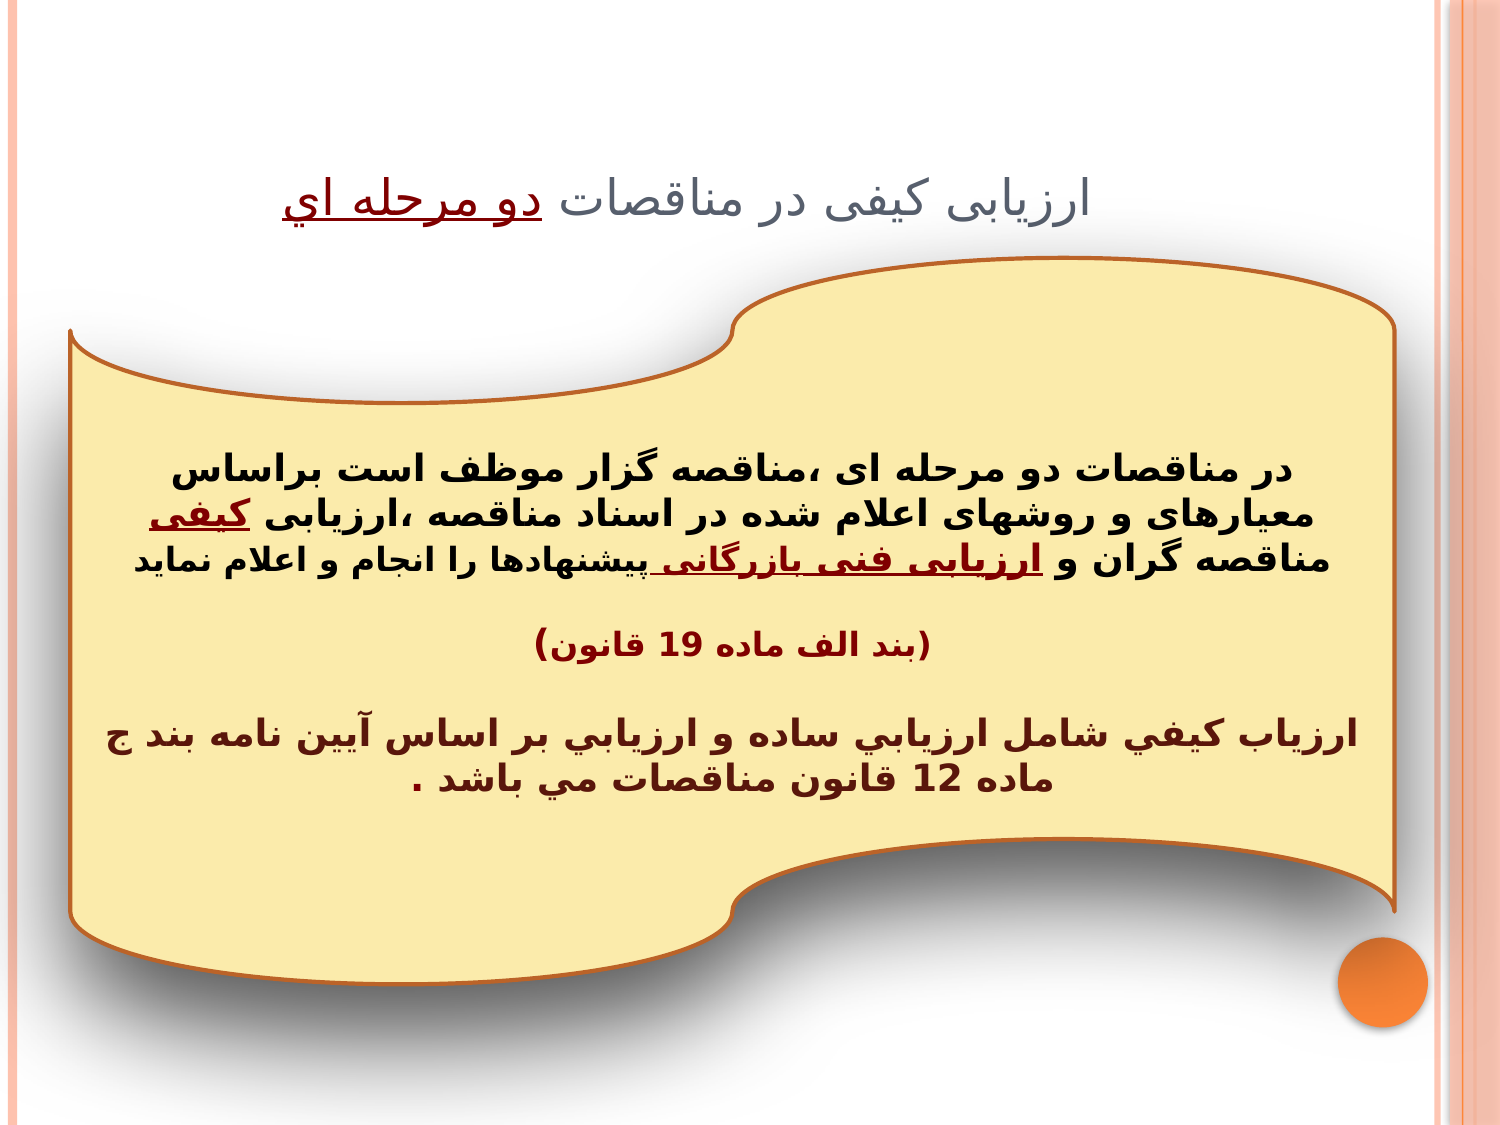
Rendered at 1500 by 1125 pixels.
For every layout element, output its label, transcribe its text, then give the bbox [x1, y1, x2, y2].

text_box در مناقصات دو مرحله ای ،مناقصه گزار موظف است براساس معیارهای و روشهای اعلام شده در اسناد مناقصه ،ارزیابی کیفی مناقصه گران و ارزیابی فنی بازرگانی پیشنهادها را انجام و اعلام نماید (بند الف ماده 19 قانون) ارزياب كيفي شامل ارزيابي ساده و ارزيابي بر اساس آيين نامه بند ج ماده 12 قانون مناقصات مي باشد . [68, 255, 1397, 987]
title ارزیابی کیفی در مناقصات دو مرحله اي [75, 45, 1300, 233]
